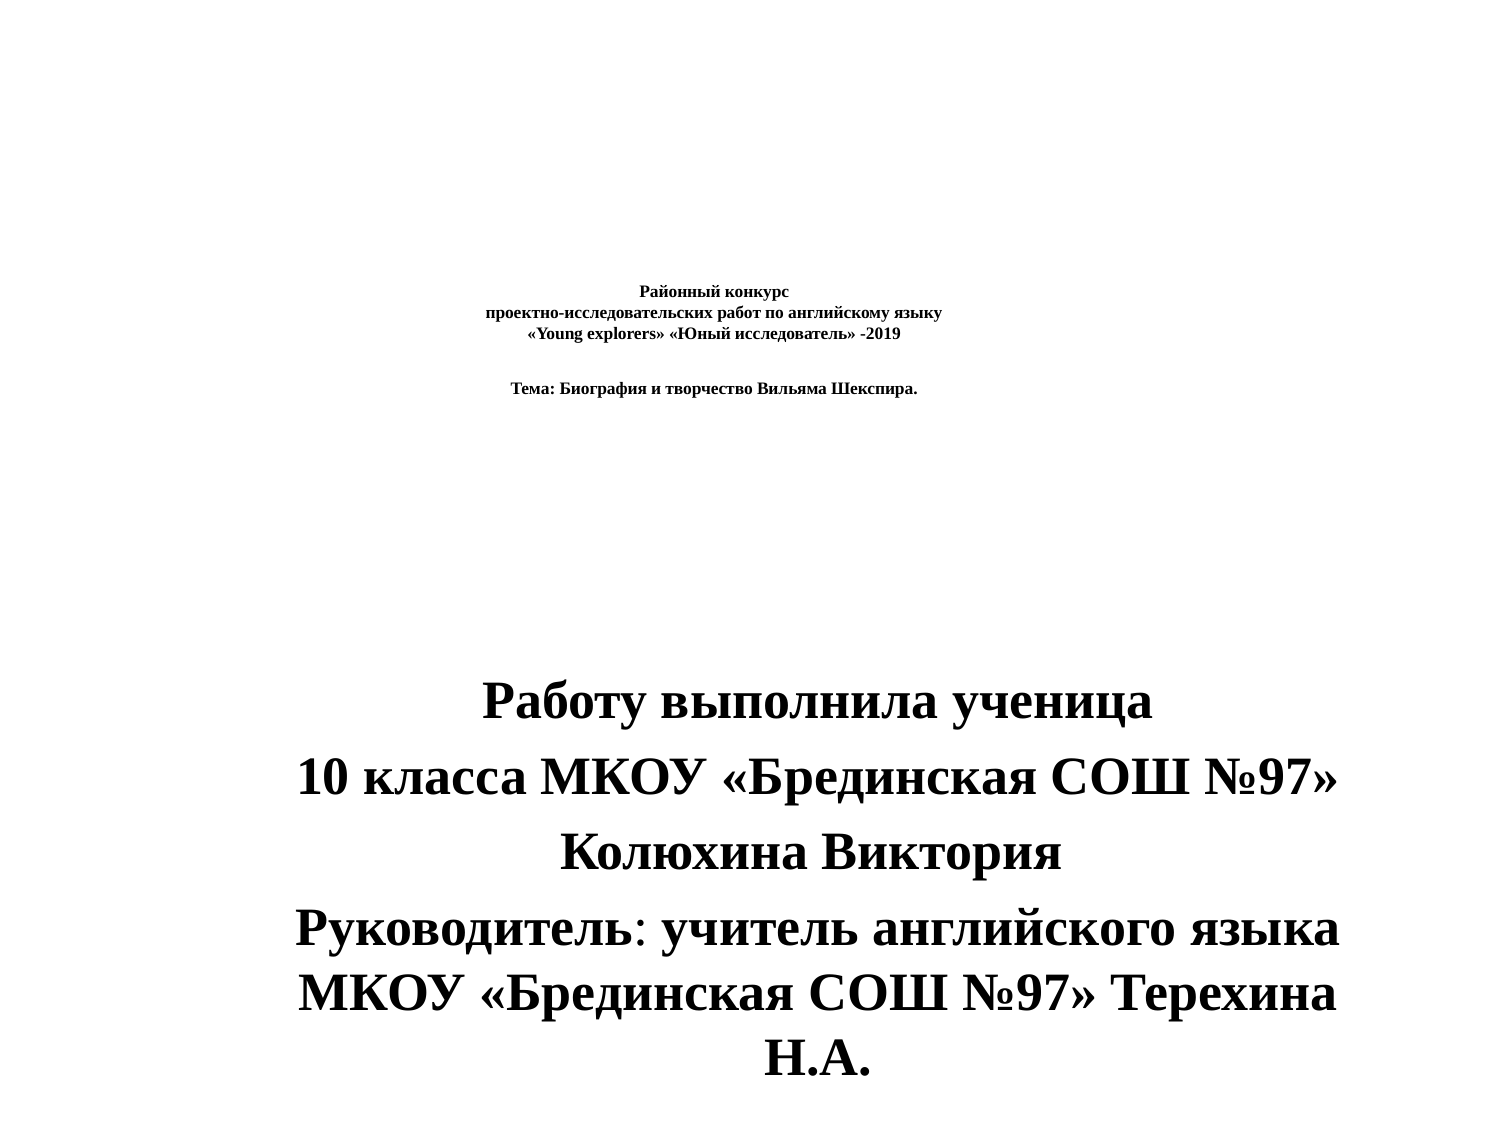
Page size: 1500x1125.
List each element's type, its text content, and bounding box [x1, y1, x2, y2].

title Районный конкурс проектно-исследовательских работ по английскому языку «Young explorers» «Юный исследователь» -2019 Тема: Биография и творчество Вильяма Шекспира. [40, 54, 1388, 622]
subtitle Работу выполнила ученица 10 класса МКОУ «Брединская СОШ №97» Колюхина Виктория Руководитель: учитель английского языка МКОУ «Брединская СОШ №97» Терехина Н.А. [224, 656, 1412, 1095]
